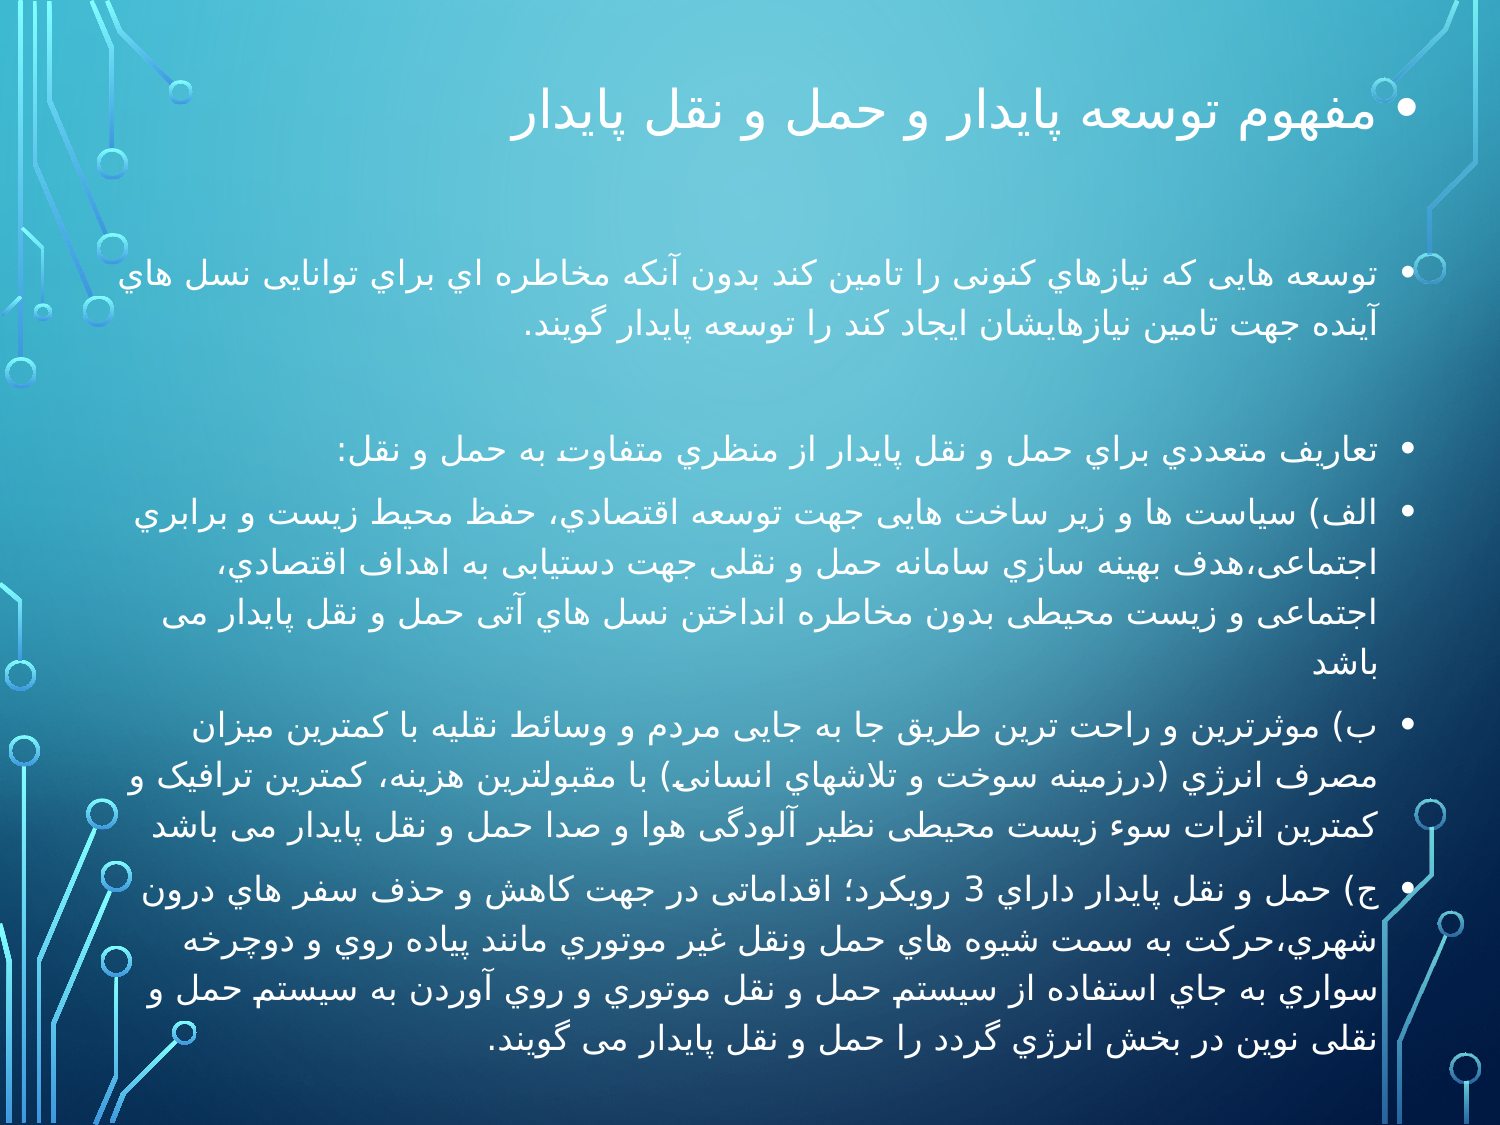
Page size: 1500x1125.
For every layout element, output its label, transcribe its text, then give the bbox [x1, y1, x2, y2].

list مفهوم توسعه پایدار و حمل و نقل پایدار توسعه هایی که نیازهاي کنونی را تامین کند بدون آنکه مخاطره اي براي توانایی نسل هاي آینده جهت تامین نیازهایشان ایجاد کند را توسعه پایدار گویند. تعاریف متعددي براي حمل و نقل پایدار از منظري متفاوت به حمل و نقل: الف) سیاست ها و زیر ساخت هایی جهت توسعه اقتصادي، حفظ محیط زیست و برابري اجتماعی،هدف بهینه سازي سامانه حمل و نقلی جهت دستیابی به اهداف اقتصادي، اجتماعی و زیست محیطی بدون مخاطره انداختن نسل هاي آتی حمل و نقل پایدار می باشد ب) موثرترین و راحت ترین طریق جا به جایی مردم و وسائط نقلیه با کمترین میزان مصرف انرژي (درزمینه سوخت و تلاشهاي انسانی) با مقبولترین هزینه، کمترین ترافیک و کمترین اثرات سوء زیست محیطی نظیر آلودگی هوا و صدا حمل و نقل پایدار می باشد ج) حمل و نقل پایدار داراي 3 رویکرد؛ اقداماتی در جهت کاهش و حذف سفر هاي درون شهري،حرکت به سمت شیوه هاي حمل ونقل غیر موتوري مانند پیاده روي و دوچرخه سواري به جاي استفاده از سیستم حمل و نقل موتوري و روي آوردن به سیستم حمل و نقلی نوین در بخش انرژي گردد را حمل و نقل پایدار می گویند. [75, 54, 1425, 1083]
